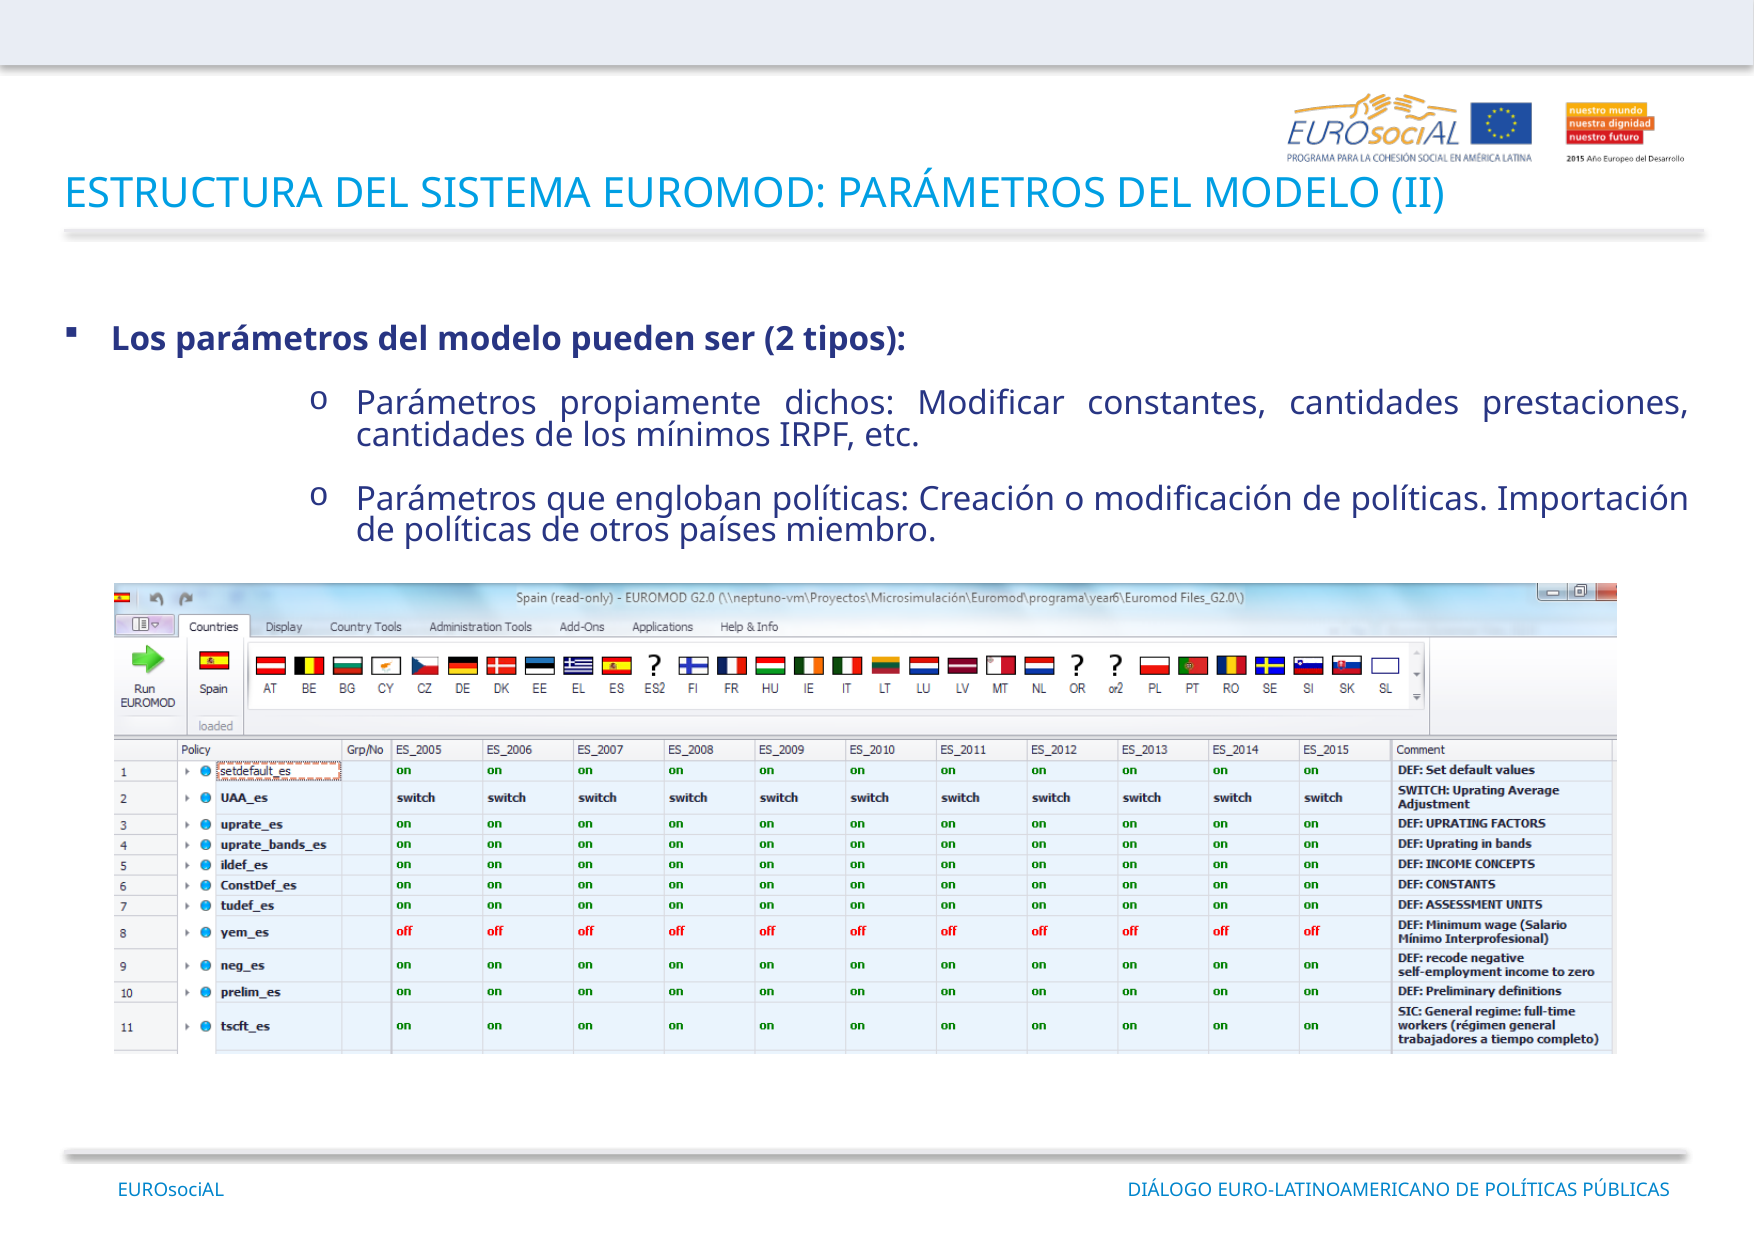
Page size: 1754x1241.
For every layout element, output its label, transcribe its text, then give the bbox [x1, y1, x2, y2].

text_box Los parámetros del modelo pueden ser (2 tipos): Parámetros propiamente dichos: Modificar constantes, cantidades prestaciones, cantidades de los mínimos IRPF, etc. Parámetros que engloban políticas: Creación o modificación de políticas. Importación de políticas de otros países miembro. [64, 265, 1692, 1140]
picture [114, 583, 1617, 1055]
text_box ESTRUCTURA DEL SISTEMA EUROMOD: PARÁMETROS DEL MODELO (II) [49, 158, 1692, 233]
picture [1278, 88, 1692, 158]
